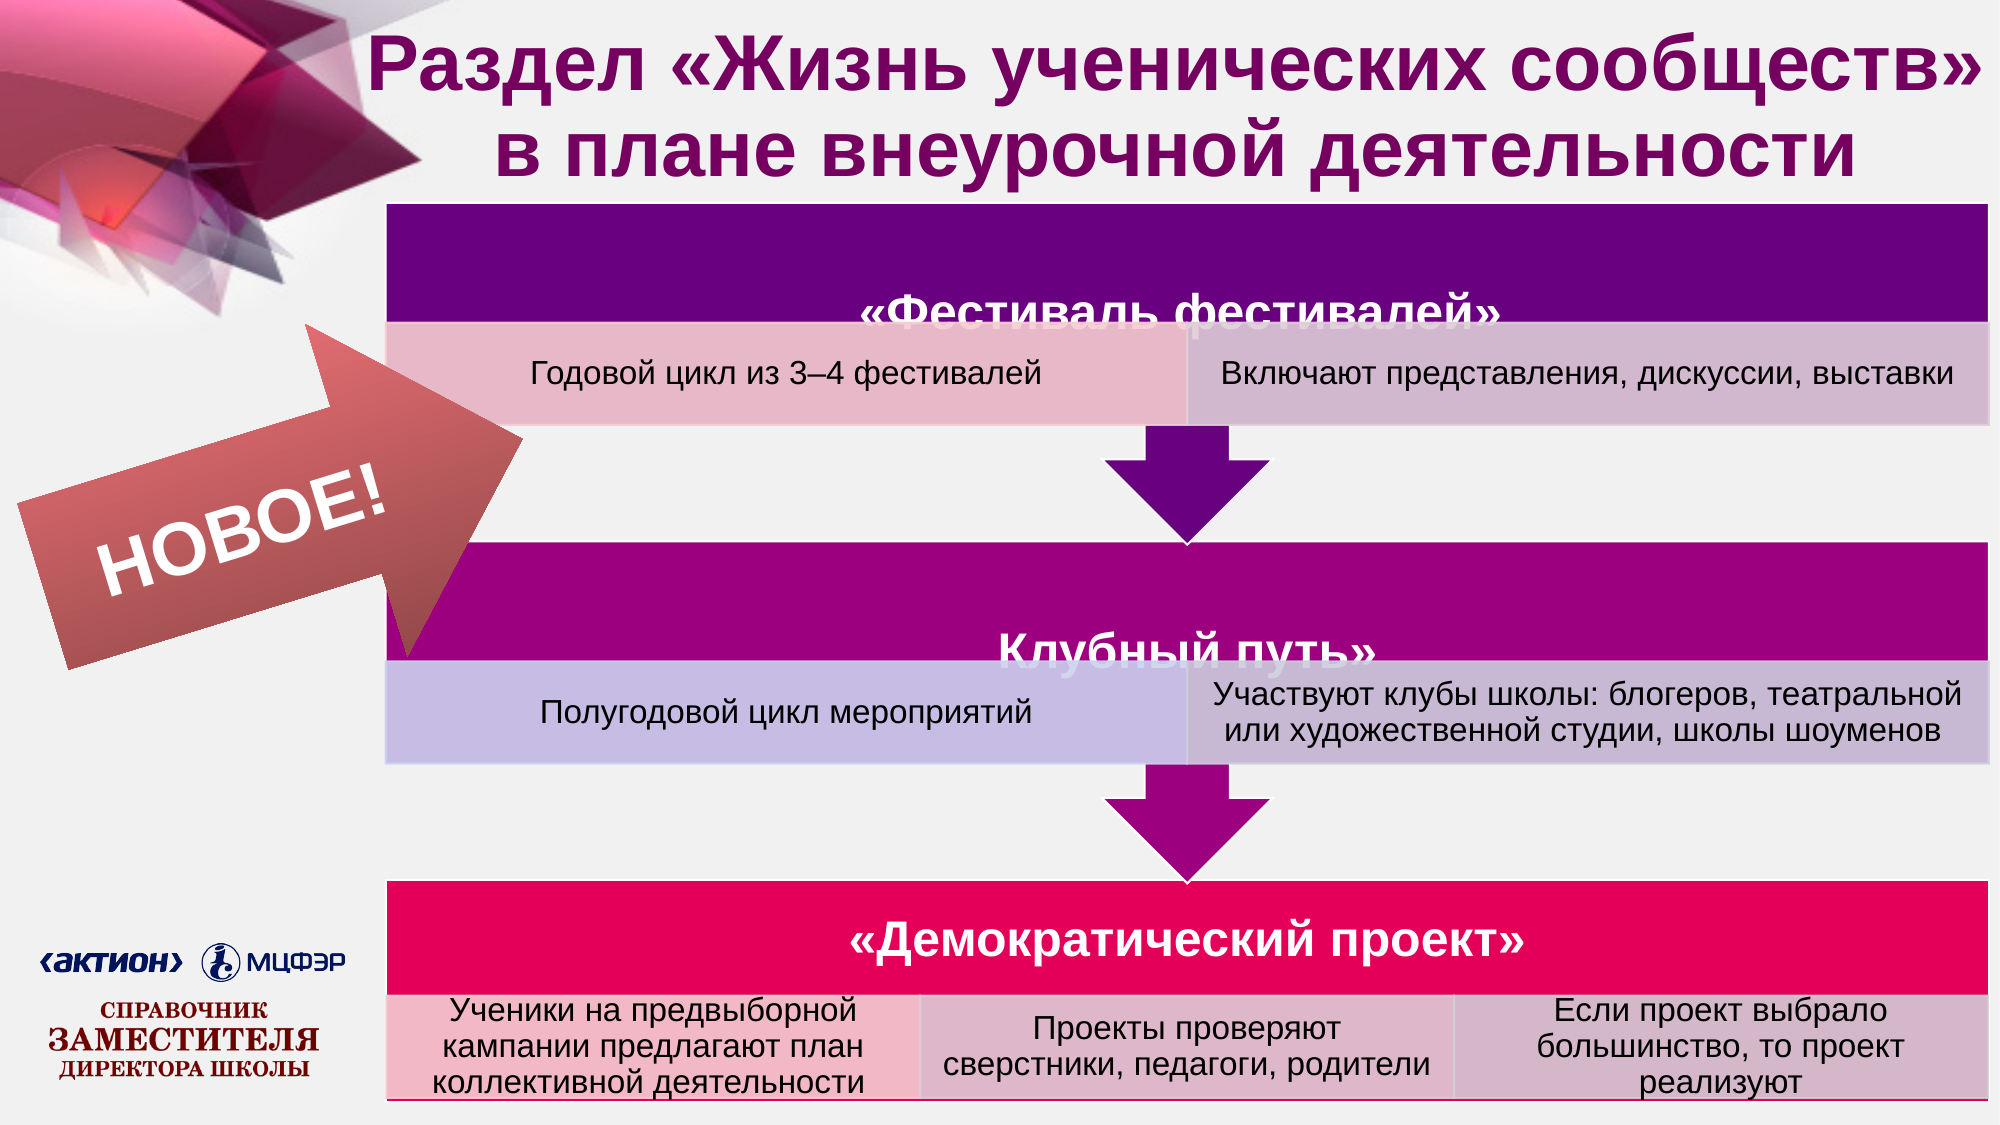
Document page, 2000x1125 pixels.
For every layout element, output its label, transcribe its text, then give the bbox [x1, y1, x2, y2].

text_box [385, 202, 1989, 1103]
text_box НОВОЕ! [17, 324, 385, 670]
picture [0, 0, 2000, 1125]
text_box Раздел «Жизнь ученических сообществ» в плане внеурочной деятельности [352, 14, 2000, 201]
